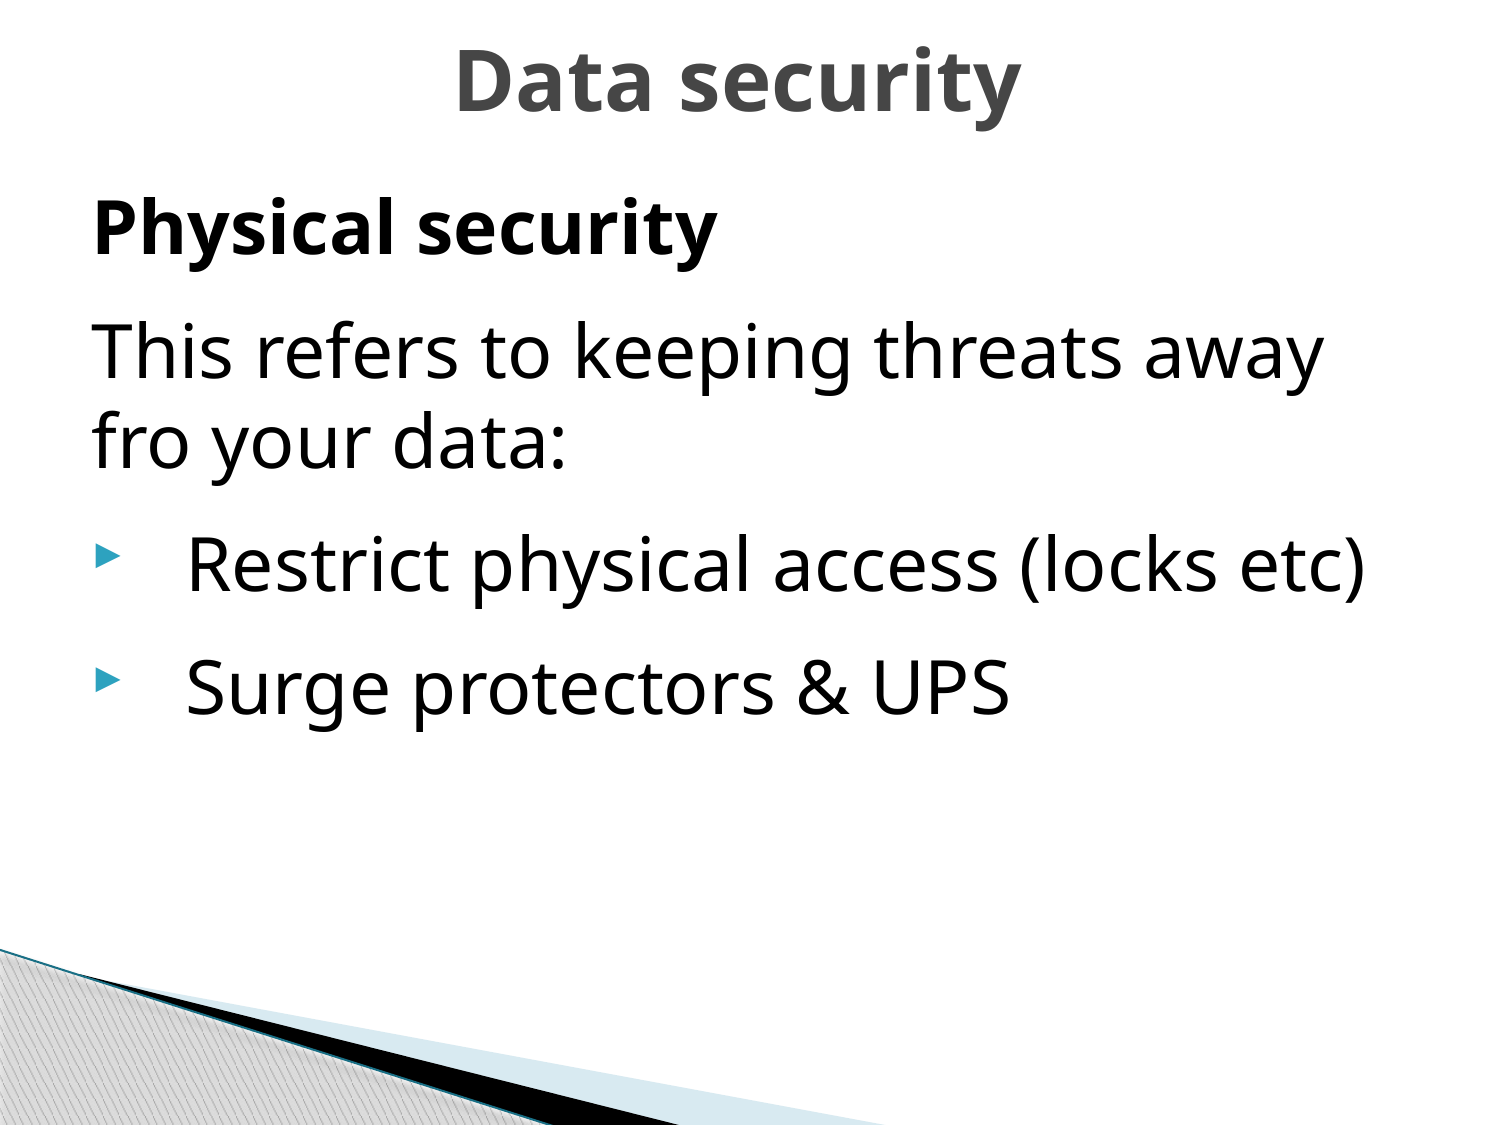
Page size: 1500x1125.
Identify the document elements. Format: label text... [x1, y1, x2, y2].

title Data security [100, 0, 1376, 172]
list Physical security This refers to keeping threats away fro your data: Restrict physical access (locks etc) Surge protectors & UPS [76, 172, 1400, 1059]
